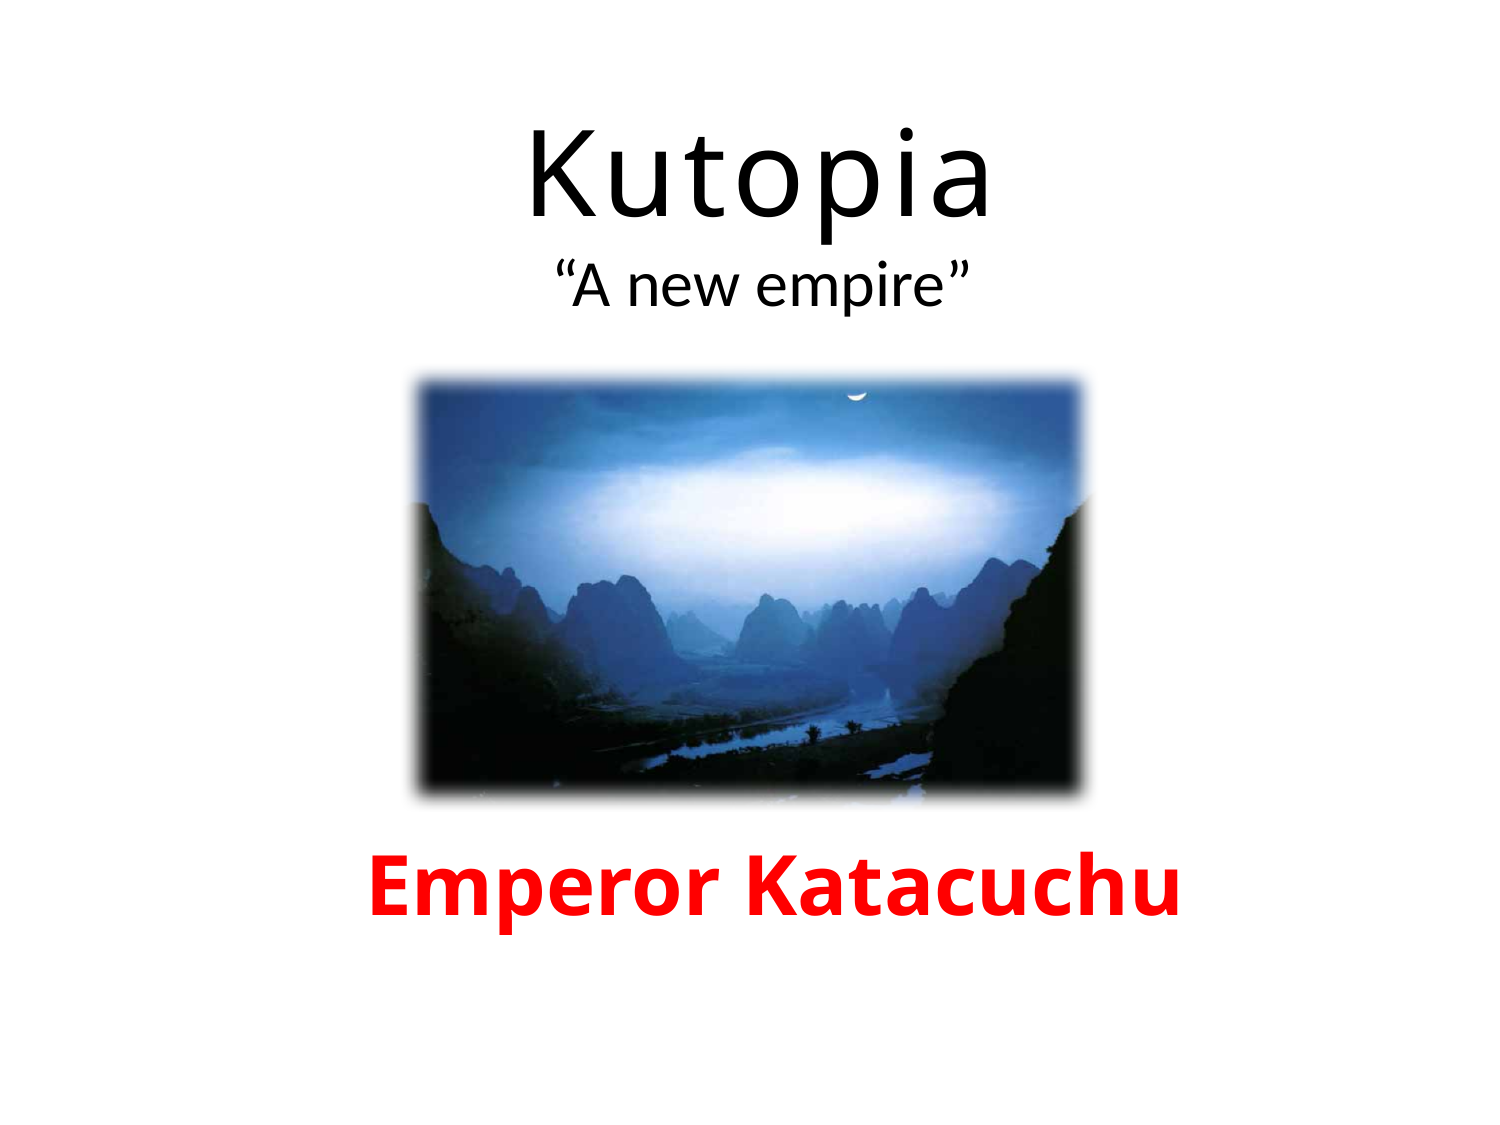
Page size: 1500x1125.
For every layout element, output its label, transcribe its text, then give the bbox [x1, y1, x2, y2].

picture [399, 362, 1101, 813]
title Kutopia “A new empire” [125, 87, 1400, 329]
subtitle Emperor Katacuchu [249, 825, 1300, 1050]
